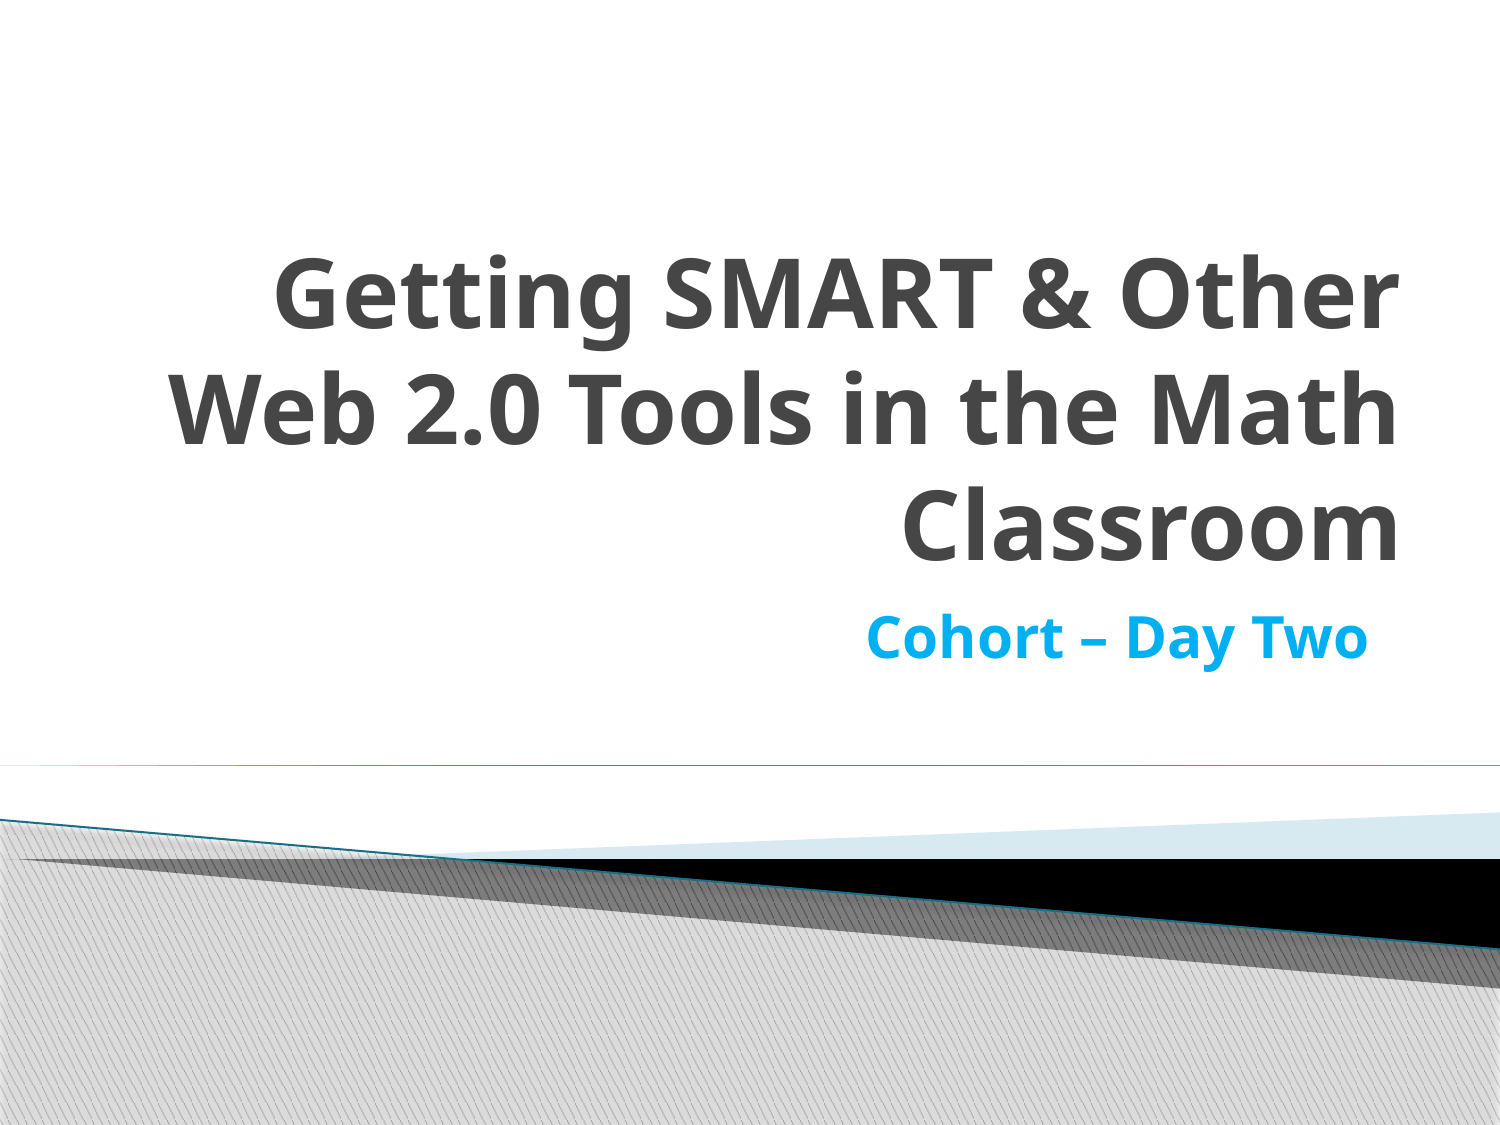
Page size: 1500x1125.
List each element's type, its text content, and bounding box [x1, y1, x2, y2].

title Getting SMART & Other Web 2.0 Tools in the Math Classroom [70, 222, 1418, 588]
subtitle Cohort – Day Two [112, 592, 1388, 790]
picture [5, 859, 1500, 989]
